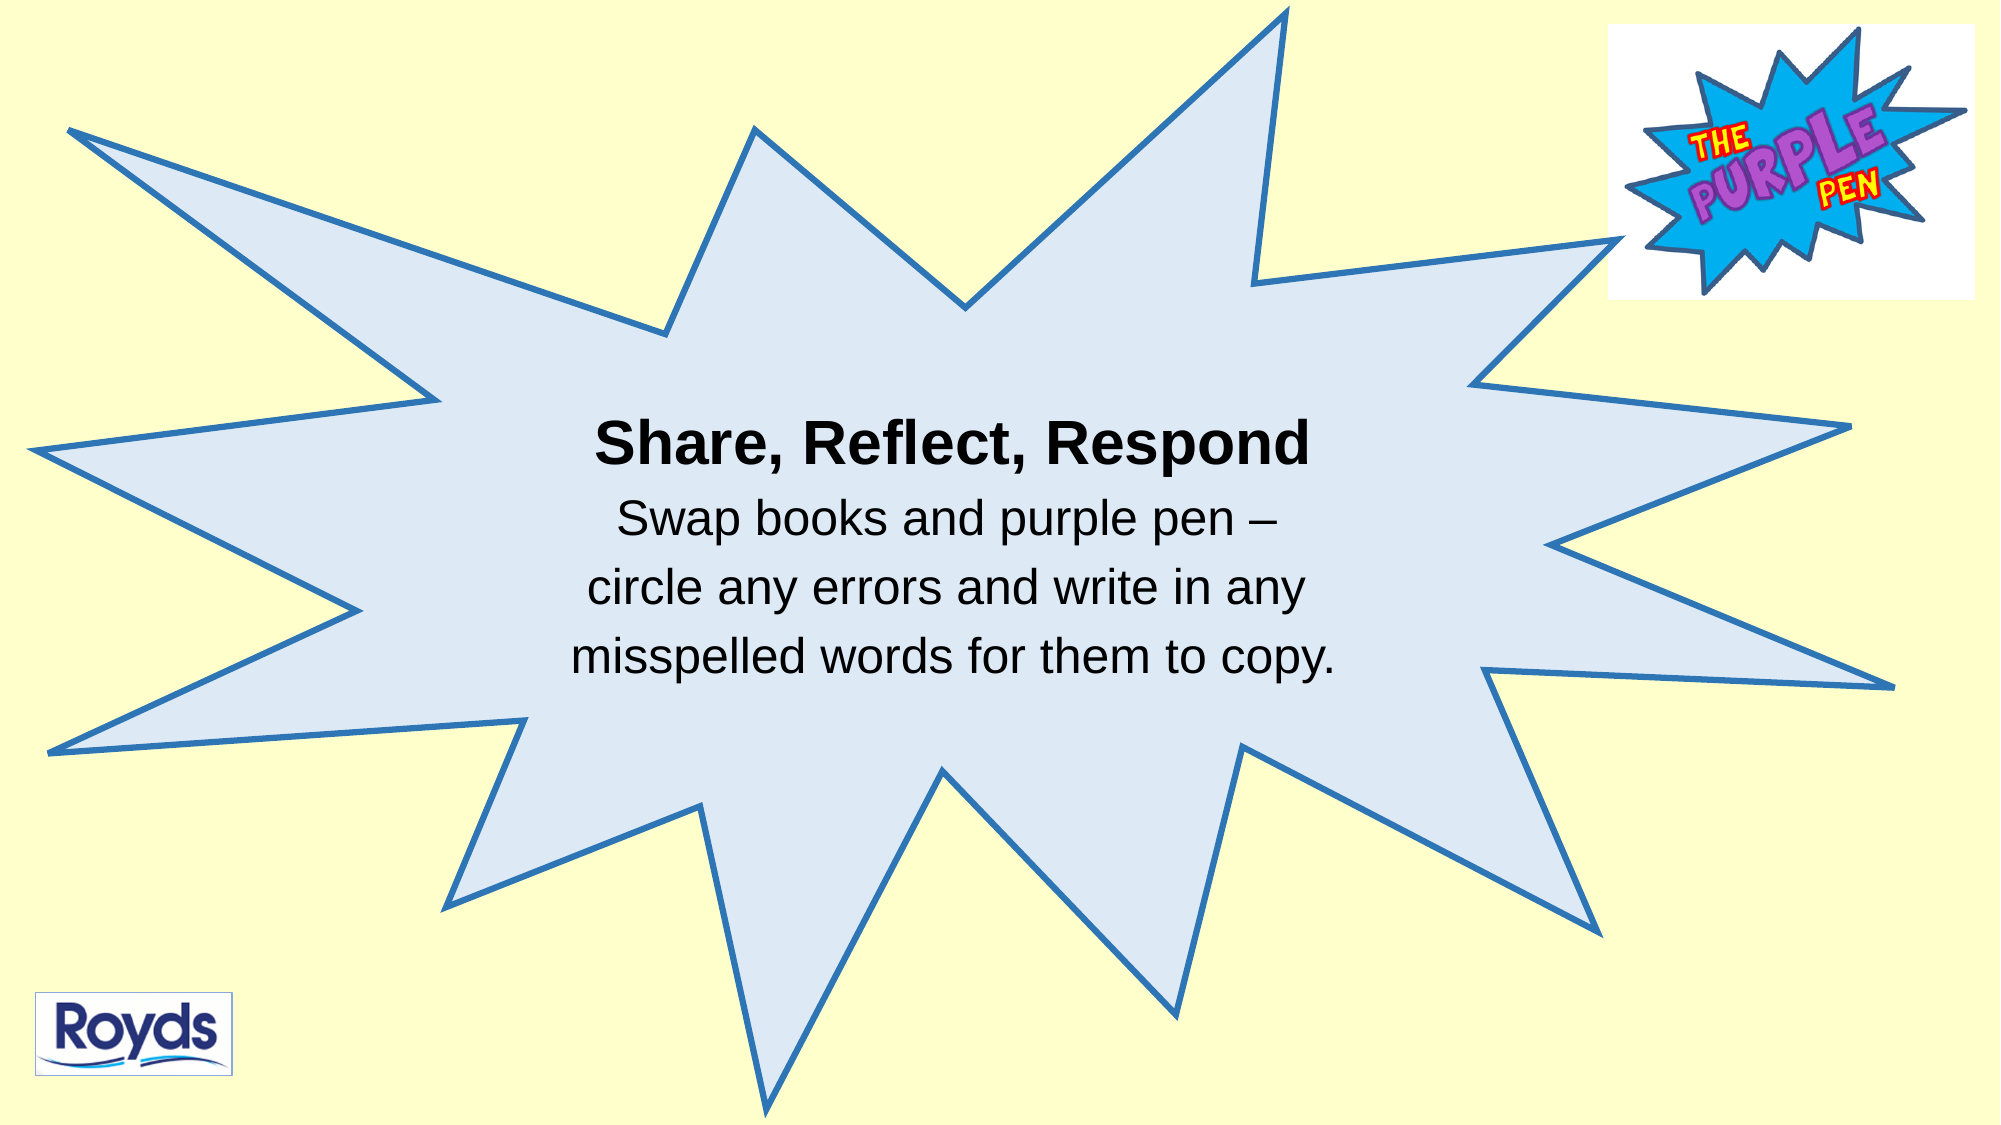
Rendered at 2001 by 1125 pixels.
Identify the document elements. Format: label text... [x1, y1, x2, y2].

picture [1607, 24, 1976, 301]
text_box Share, Reflect, Respond Swap books and purple pen – circle any errors and write in any misspelled words for them to copy. [36, 13, 1895, 1110]
picture [36, 992, 232, 1076]
